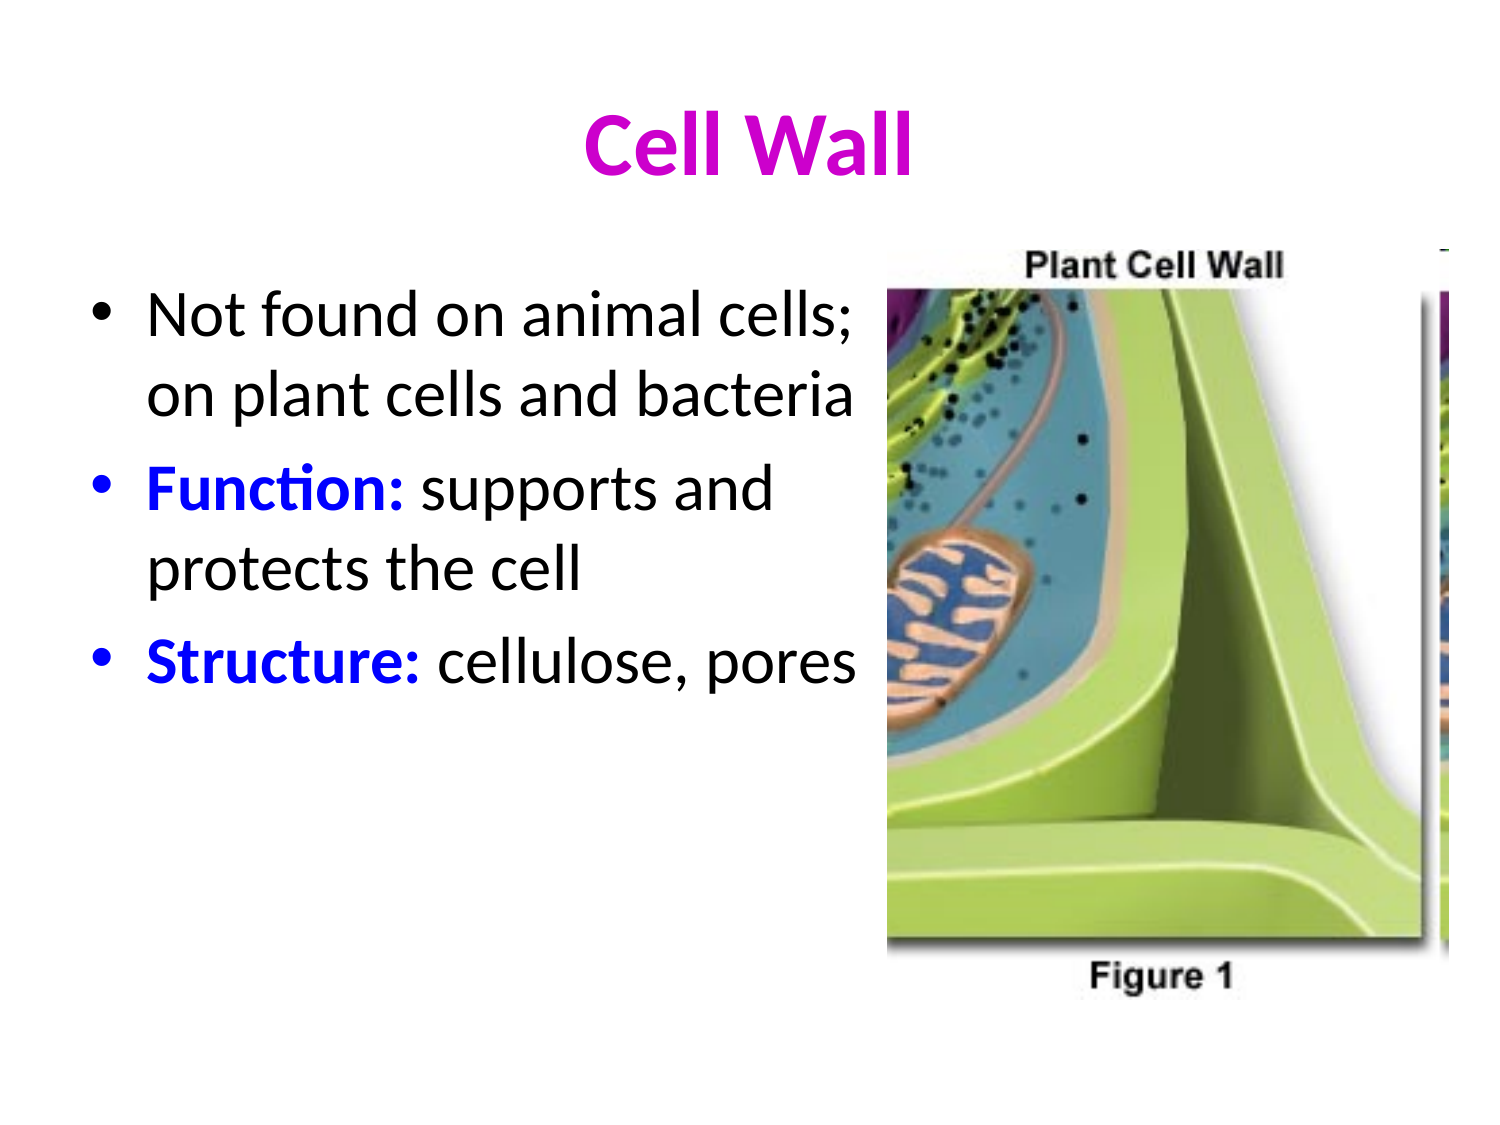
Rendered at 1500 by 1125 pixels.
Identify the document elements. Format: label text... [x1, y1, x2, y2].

list Not found on animal cells; on plant cells and bacteria Function: supports and protects the cell Structure: cellulose, pores [75, 262, 875, 1005]
picture [887, 249, 1449, 1001]
title Cell Wall [75, 45, 1425, 233]
